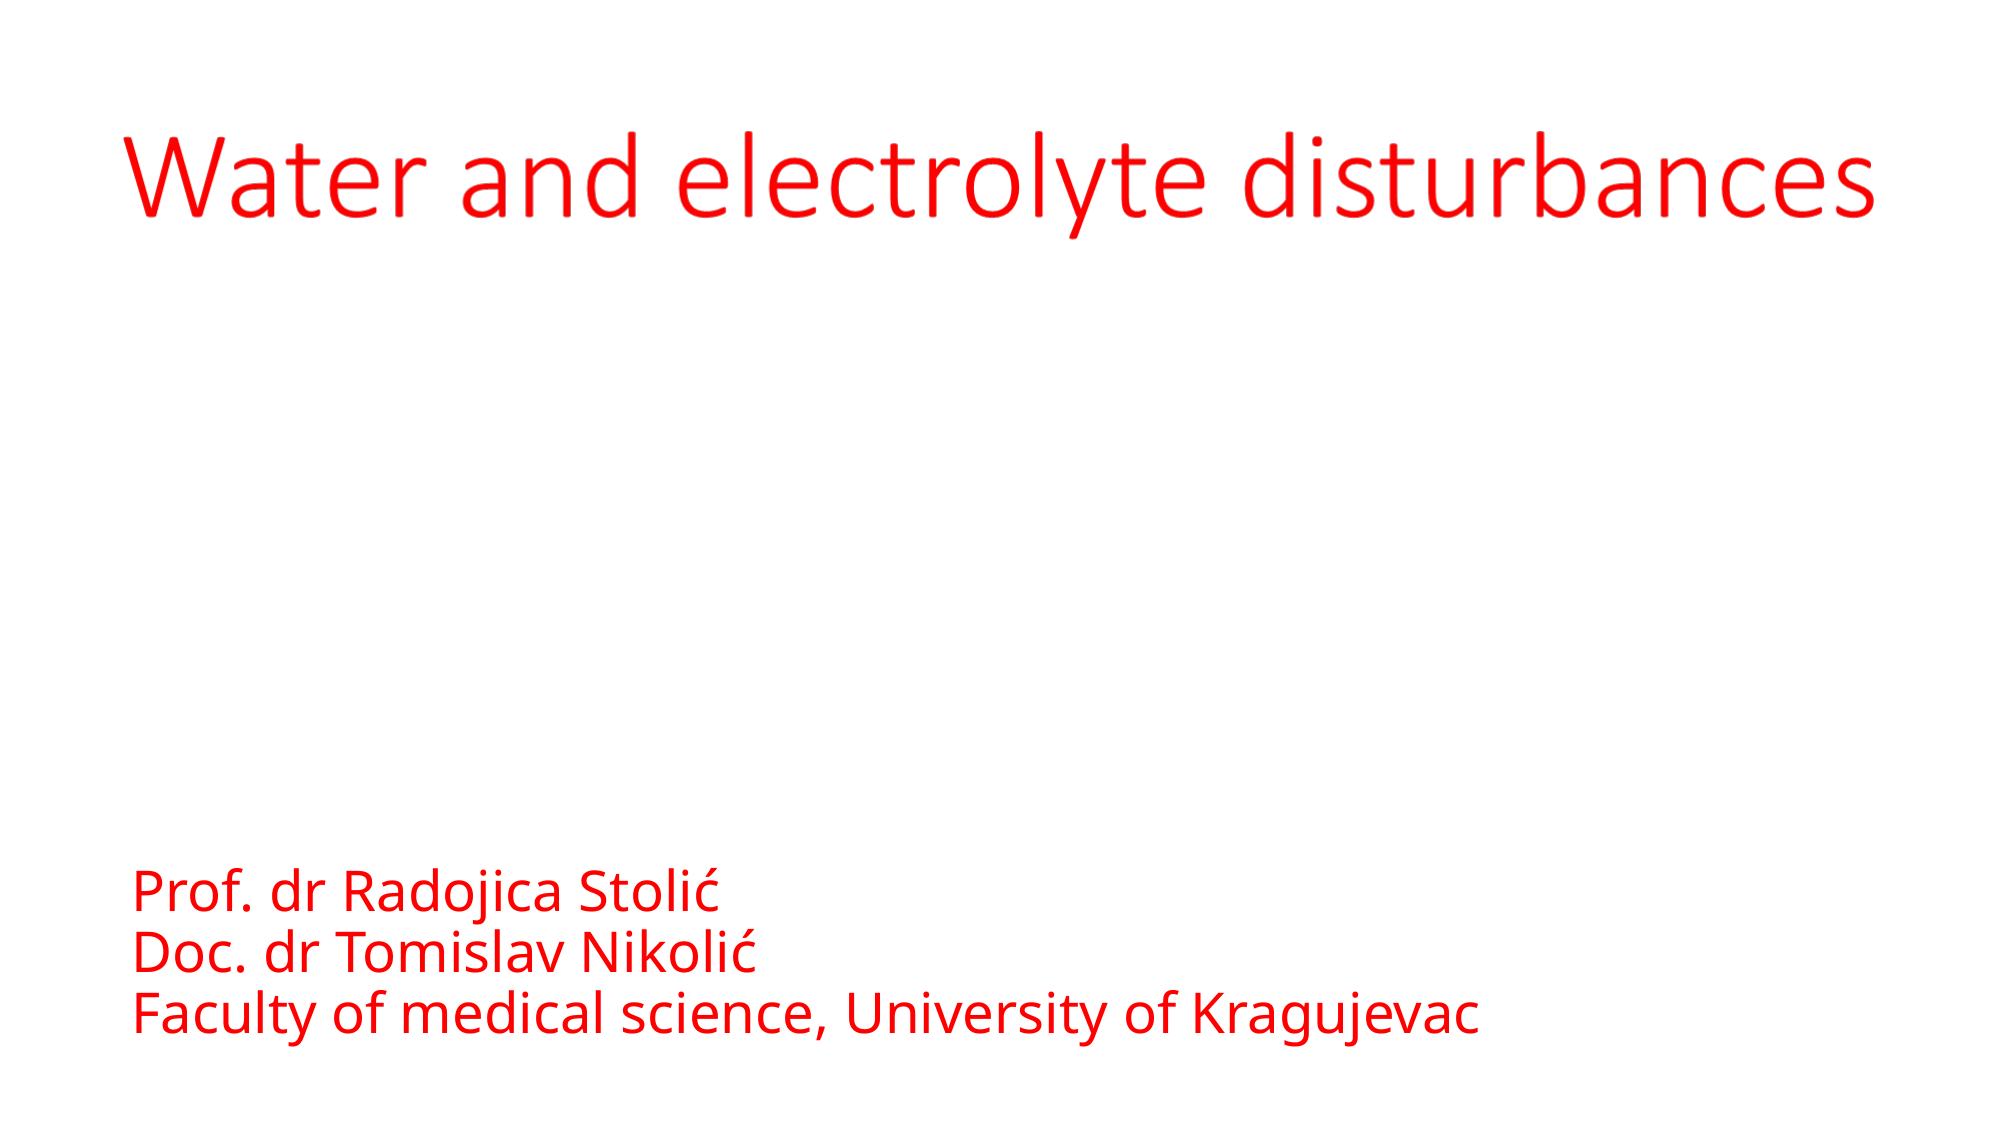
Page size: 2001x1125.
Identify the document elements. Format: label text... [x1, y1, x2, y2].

picture [44, 61, 1954, 325]
title Prof. dr Radojica Stolić Doc. dr Tomislav Nikolić Faculty of medical science, University of Kragujevac [116, 584, 1842, 1053]
